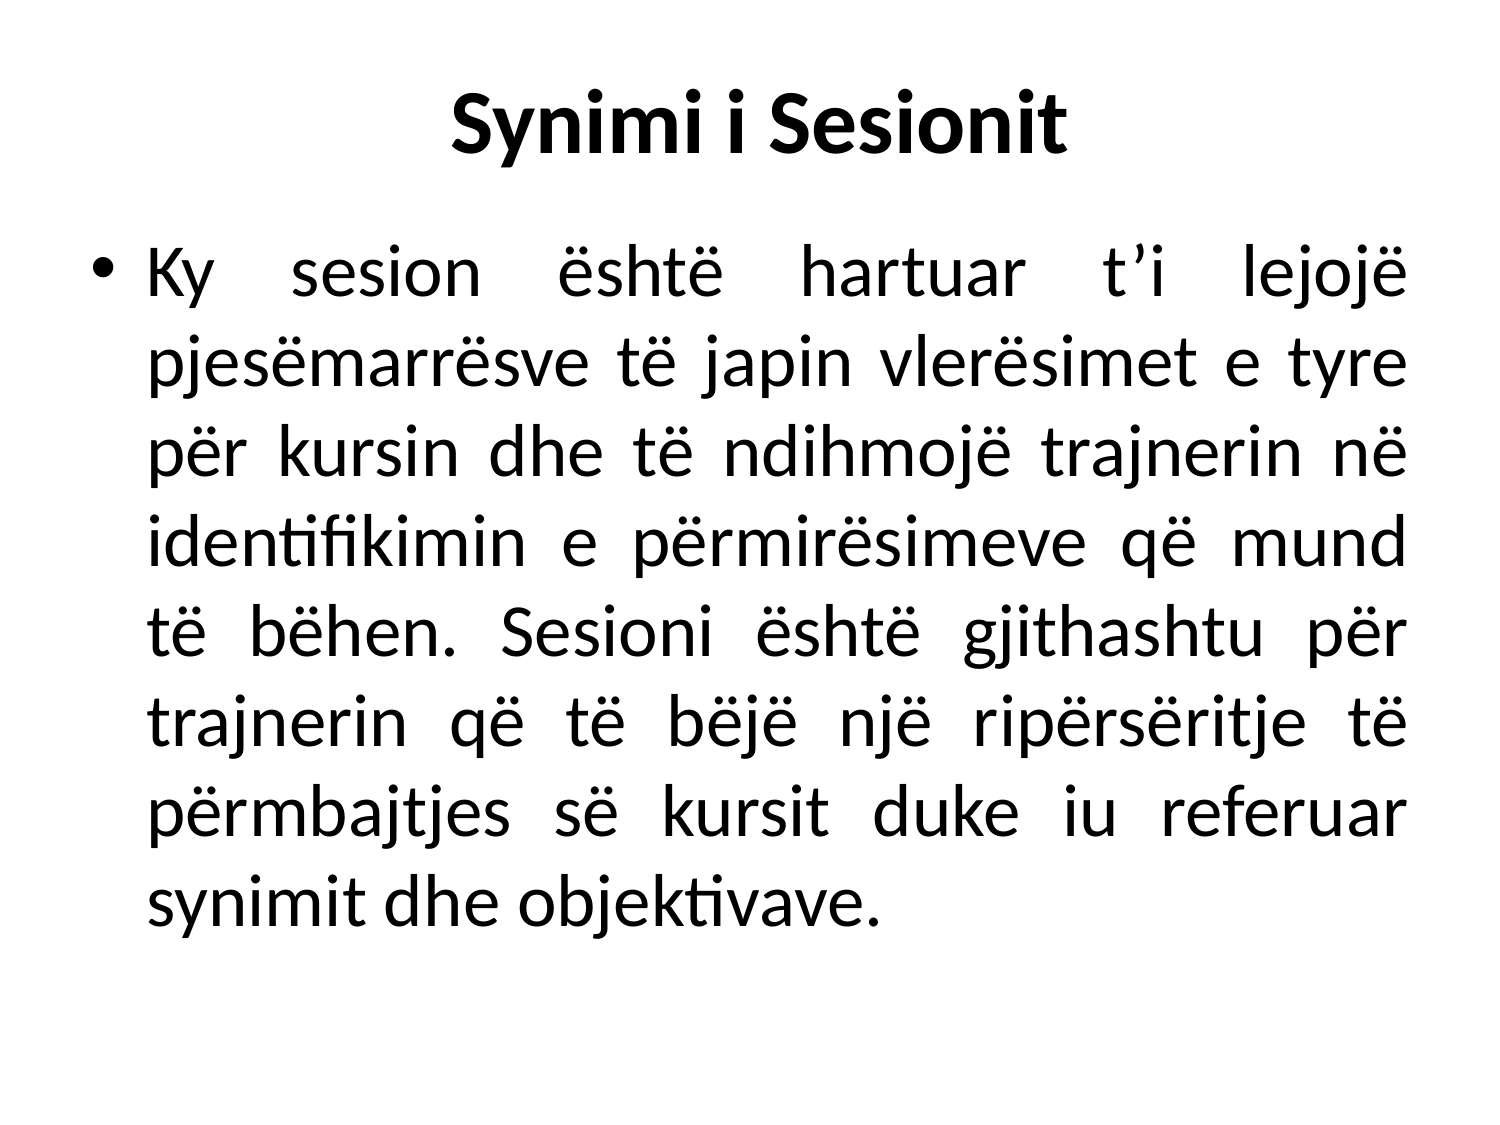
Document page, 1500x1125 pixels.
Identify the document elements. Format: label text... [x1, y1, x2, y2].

list Ky sesion është hartuar t’i lejojë pjesëmarrësve të japin vlerësimet e tyre për kursin dhe të ndihmojë trajnerin në identifikimin e përmirësimeve që mund të bëhen. Sesioni është gjithashtu për trajnerin që të bëjë një ripërsëritje të përmbajtjes së kursit duke iu referuar synimit dhe objektivave. [75, 214, 1425, 1016]
title Synimi i Sesionit [75, 45, 1425, 188]
